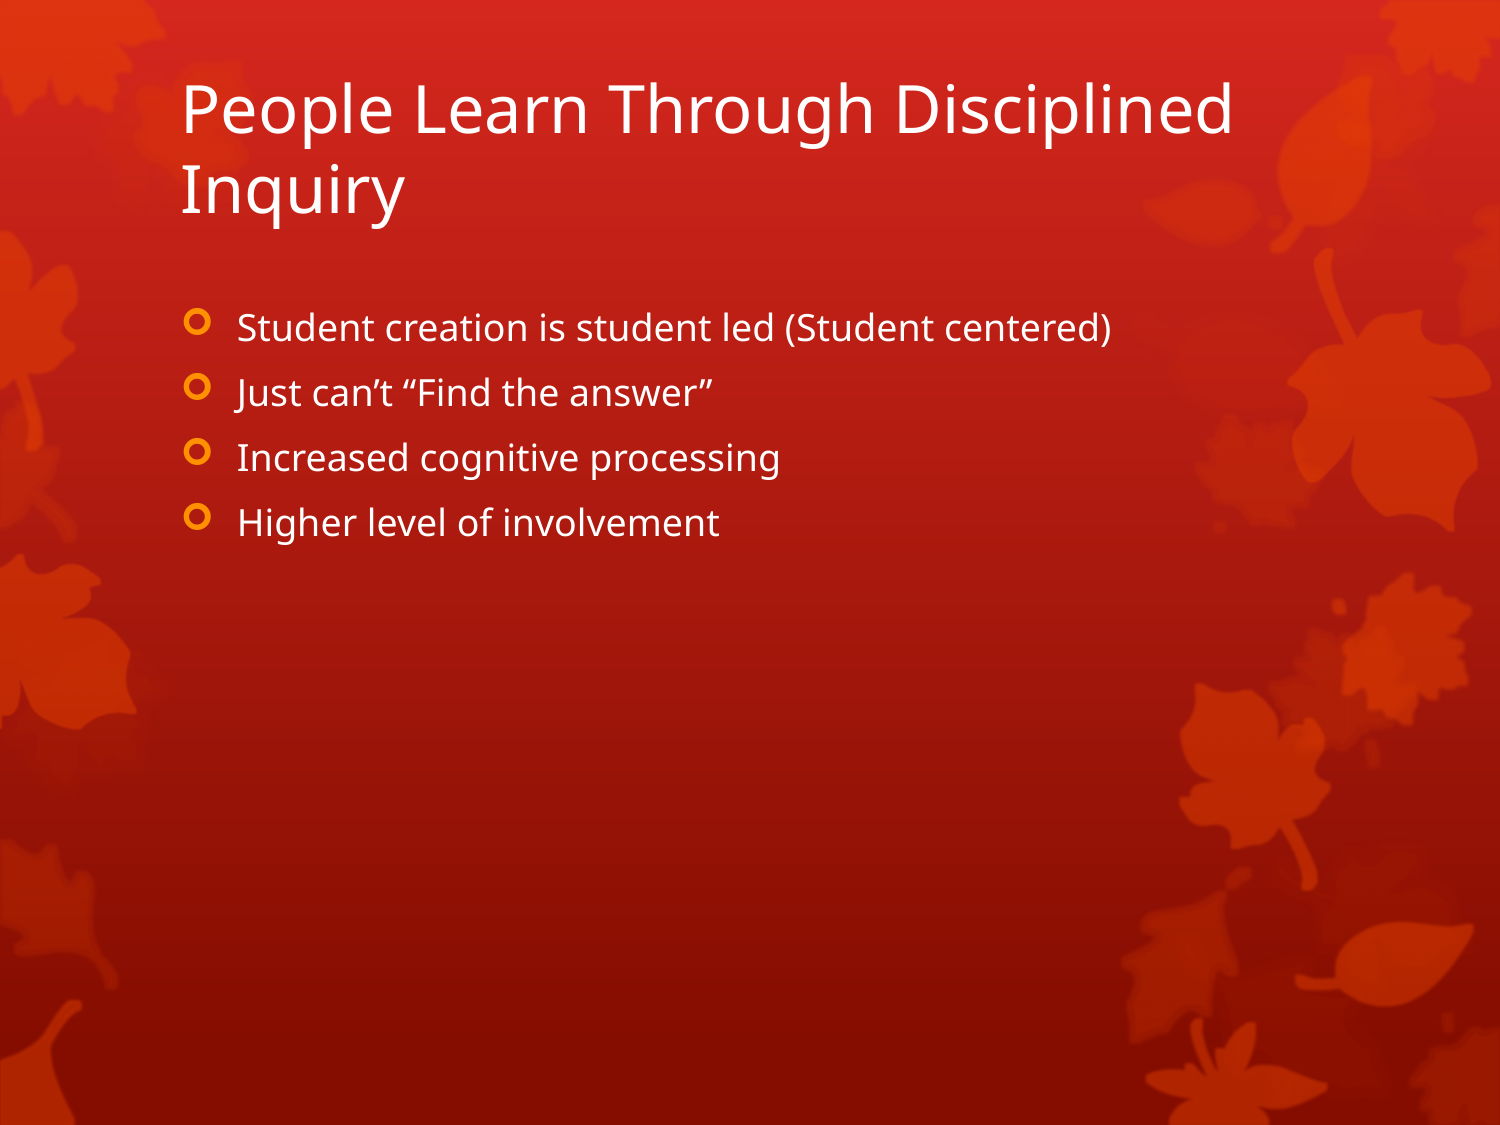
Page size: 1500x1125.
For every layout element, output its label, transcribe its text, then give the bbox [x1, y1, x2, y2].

title People Learn Through Disciplined Inquiry [165, 110, 1335, 263]
list Student creation is student led (Student centered) Just can’t “Find the answer” Increased cognitive processing Higher level of involvement [165, 296, 1335, 962]
